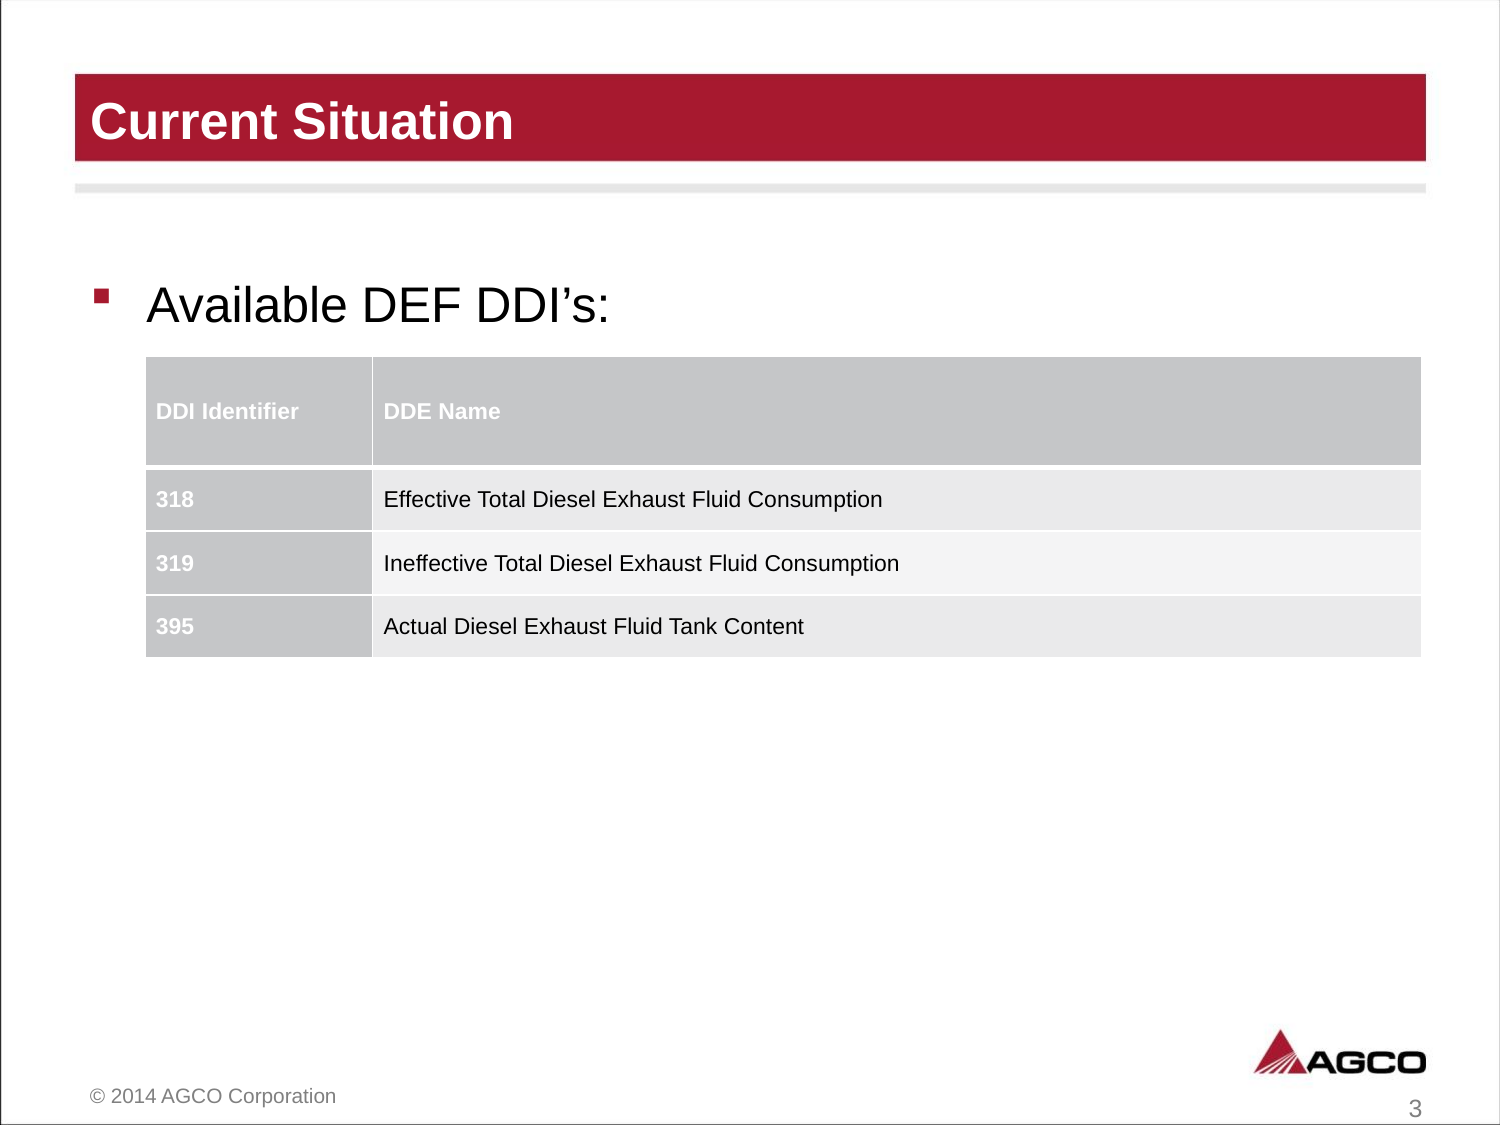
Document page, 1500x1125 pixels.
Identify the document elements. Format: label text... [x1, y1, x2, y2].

table_cell 319 [146, 532, 372, 594]
table_cell 395 [146, 596, 372, 657]
picture [0, 0, 1500, 1125]
table_cell 318 [146, 470, 372, 530]
table_cell Effective Total Diesel Exhaust Fluid Consumption [373, 470, 1421, 530]
slide_number 2 [1087, 1077, 1438, 1125]
table_cell Actual Diesel Exhaust Fluid Tank Content [373, 596, 1421, 657]
title Current Situation [75, 75, 1425, 163]
list Available DEF DDI’s: [75, 212, 1425, 1025]
table_cell Ineffective Total Diesel Exhaust Fluid Consumption [373, 532, 1421, 594]
table_header DDI Identifier [146, 357, 372, 465]
table_header DDE Name [373, 357, 1421, 465]
